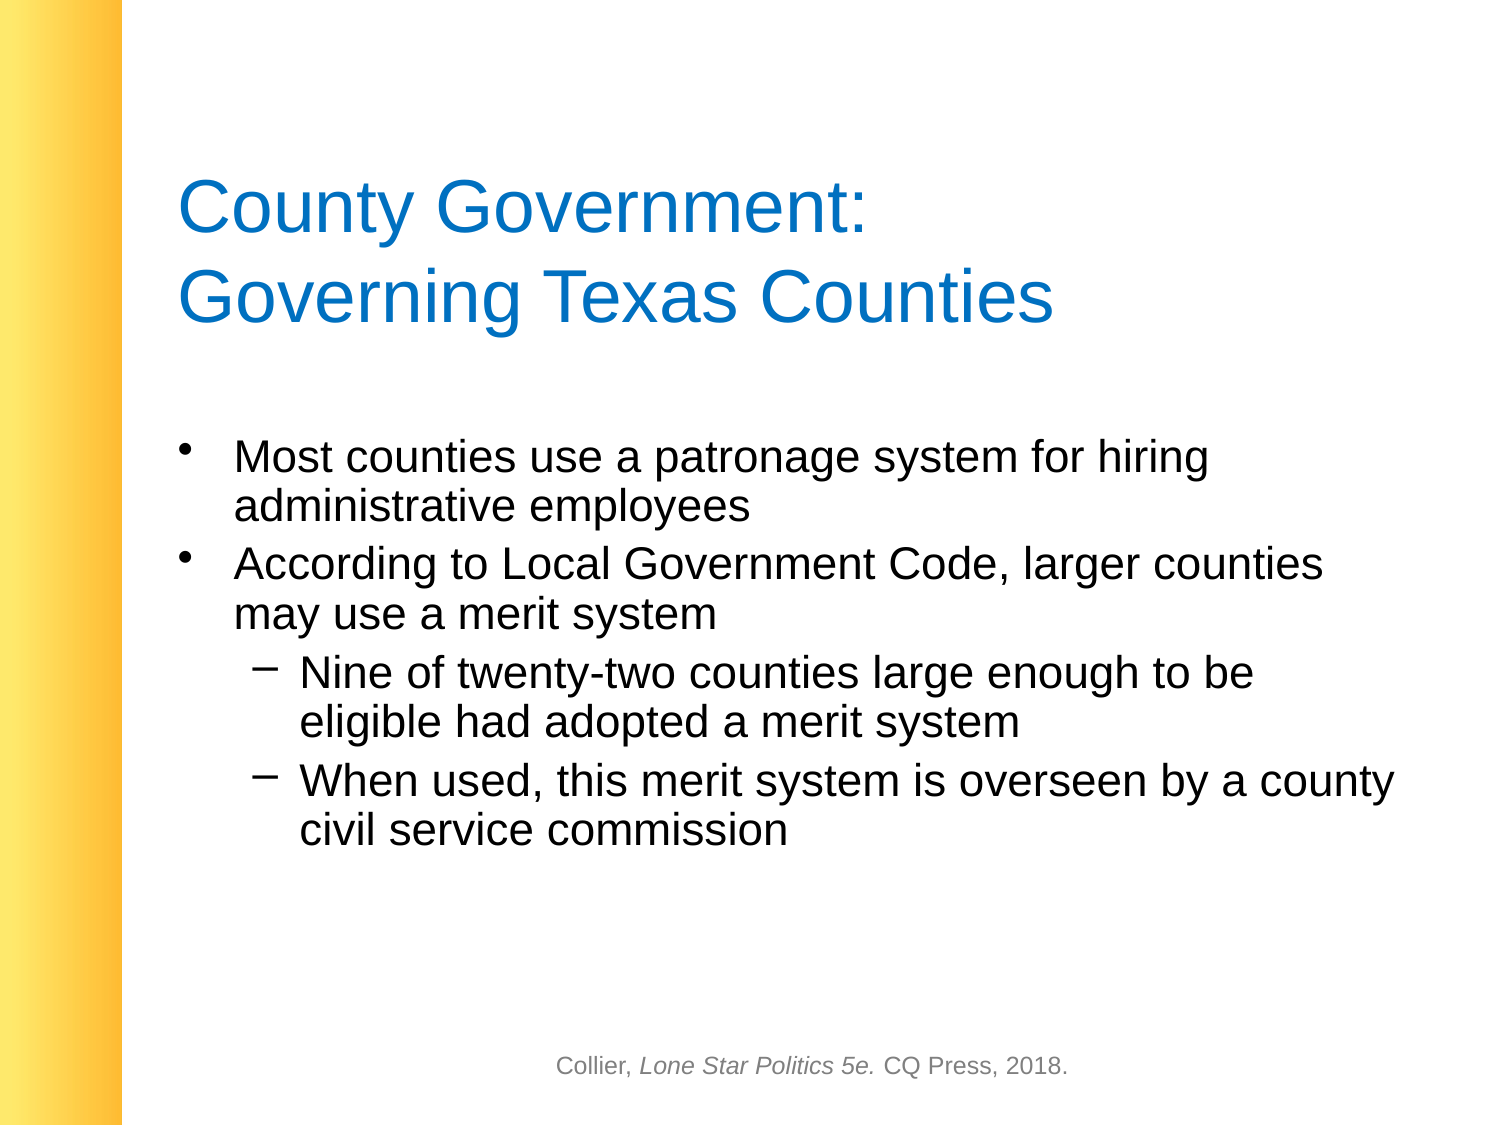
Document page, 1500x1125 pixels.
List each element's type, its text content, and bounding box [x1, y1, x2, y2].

list Most counties use a patronage system for hiring administrative employees According to Local Government Code, larger counties may use a merit system Nine of twenty-two counties large enough to be eligible had adopted a merit system When used, this merit system is overseen by a county civil service commission [162, 425, 1425, 1013]
title County Government: Governing Texas Counties [162, 149, 1475, 338]
picture [0, 0, 1500, 1125]
text_box Collier, Lone Star Politics 5e. CQ Press, 2018. [525, 1042, 1100, 1087]
